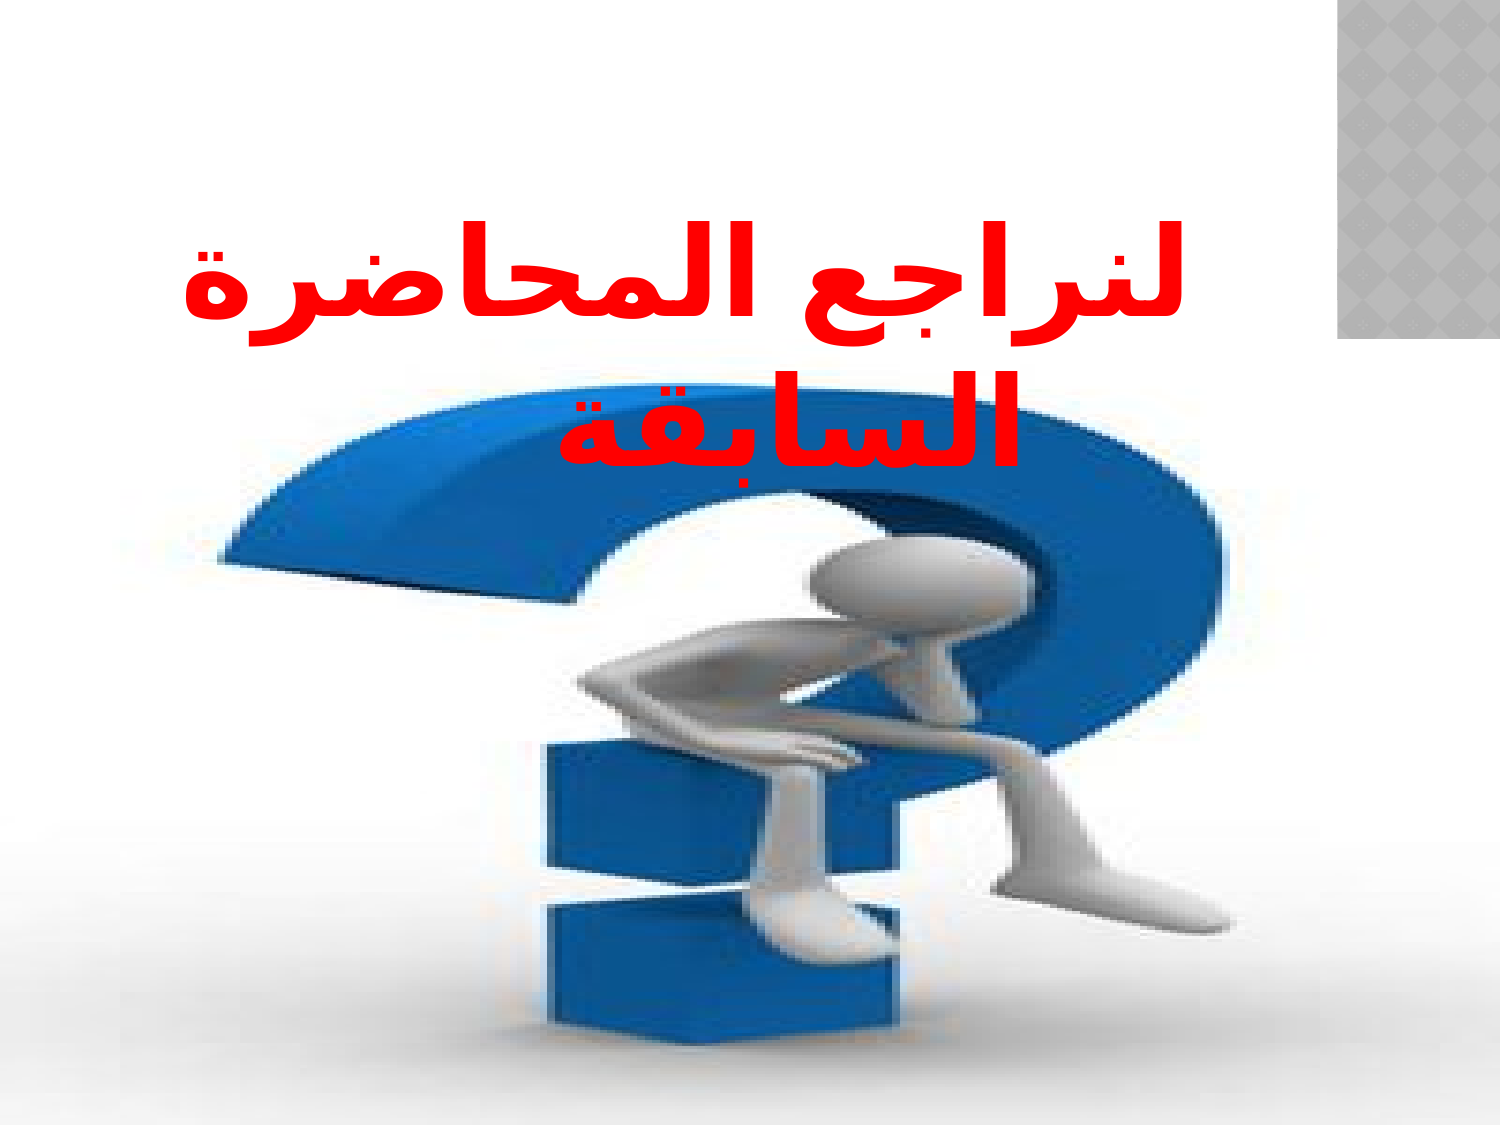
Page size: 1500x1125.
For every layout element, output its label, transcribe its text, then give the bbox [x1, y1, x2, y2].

text_box لنراجع المحاضرة السابقة [112, 184, 1400, 337]
picture [0, 339, 1500, 1125]
